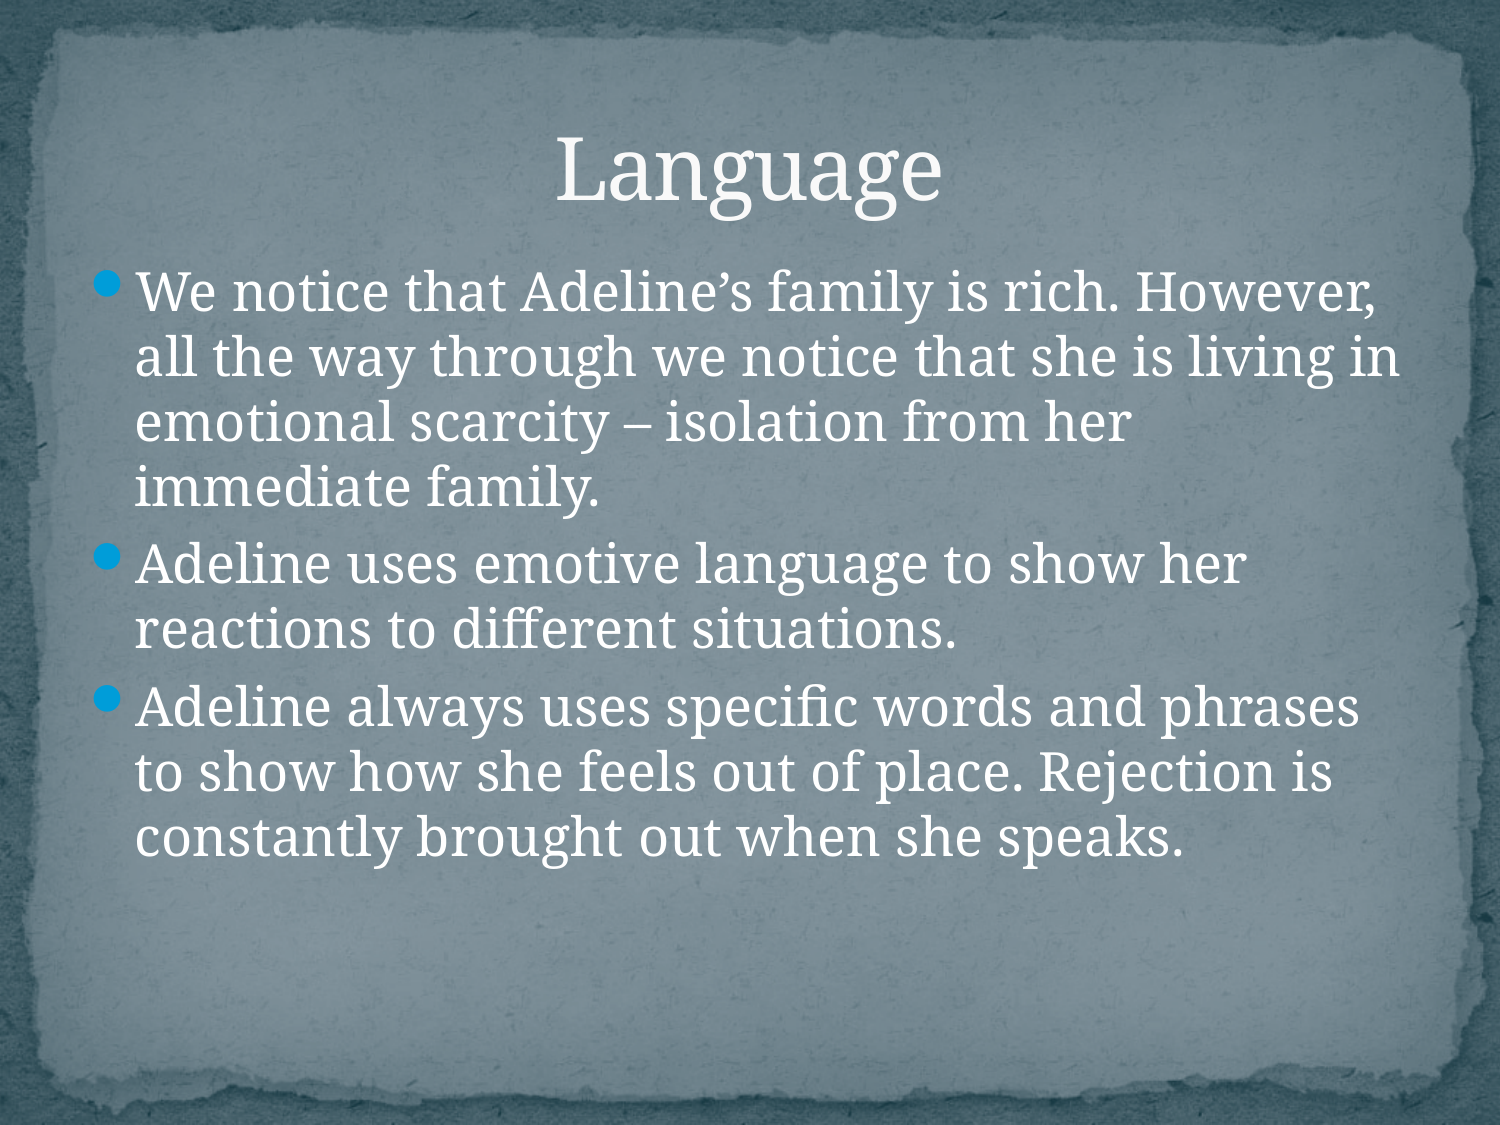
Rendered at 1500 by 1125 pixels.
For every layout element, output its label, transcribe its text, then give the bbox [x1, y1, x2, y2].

title Language [74, 24, 1425, 225]
list We notice that Adeline’s family is rich. However, all the way through we notice that she is living in emotional scarcity – isolation from her immediate family. Adeline uses emotive language to show her reactions to different situations. Adeline always uses specific words and phrases to show how she feels out of place. Rejection is constantly brought out when she speaks. [75, 249, 1425, 1000]
